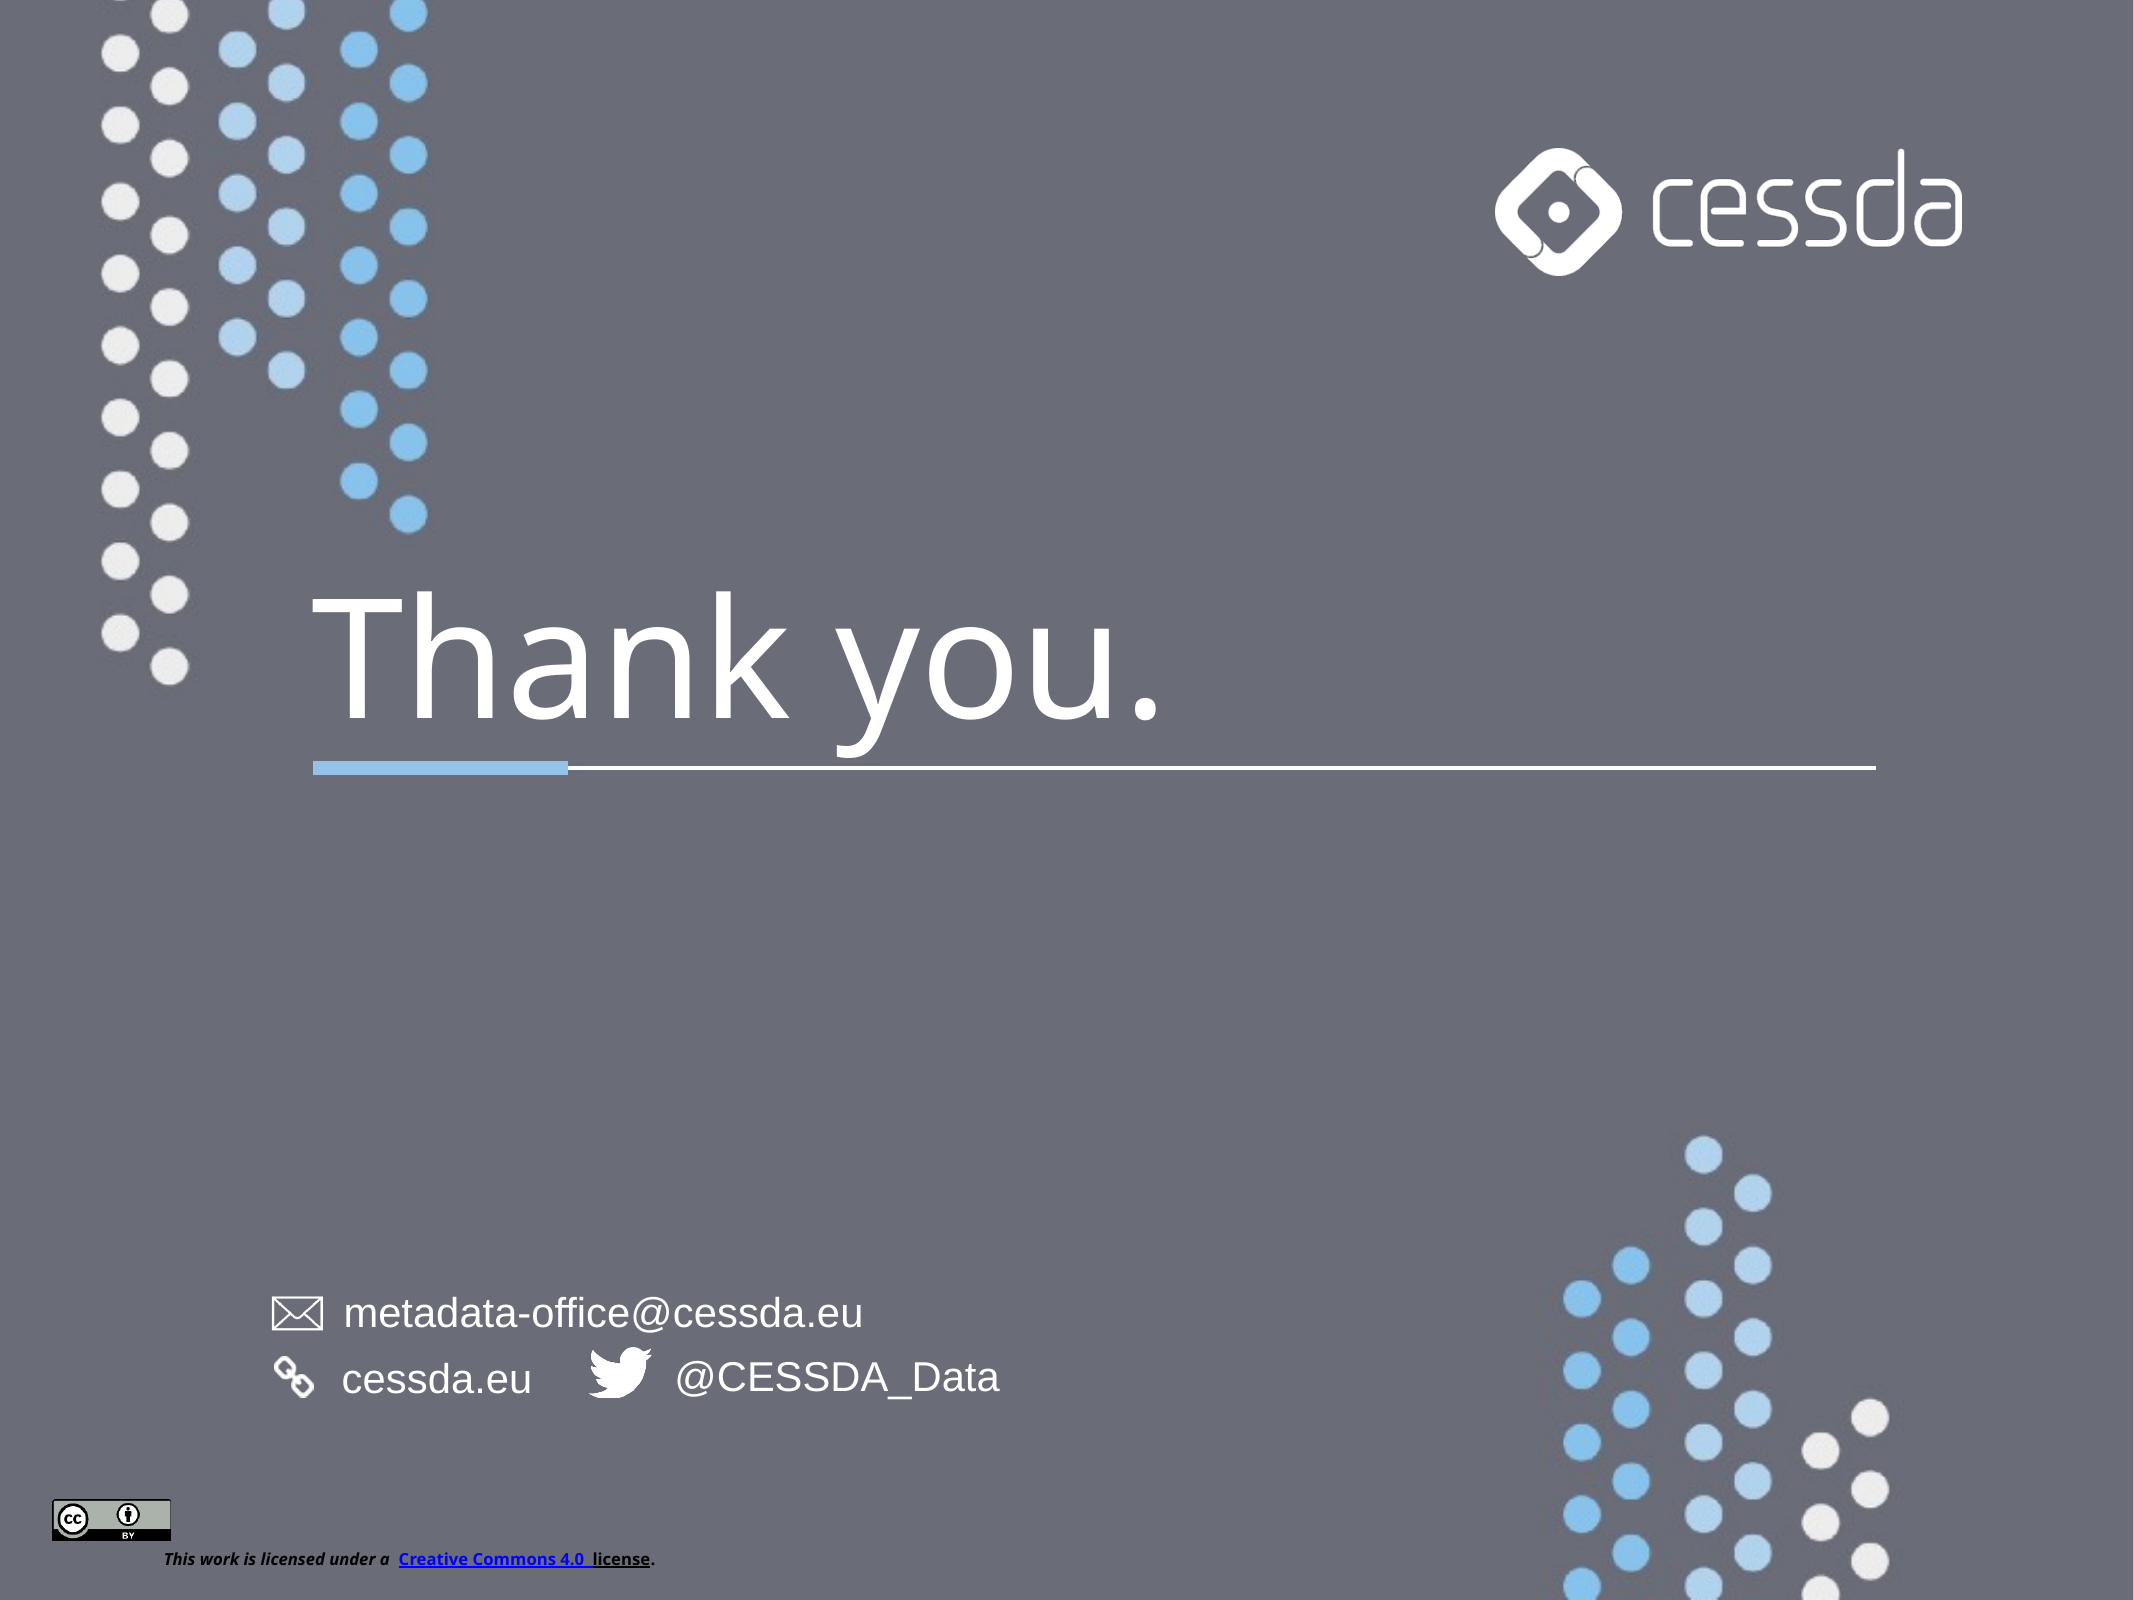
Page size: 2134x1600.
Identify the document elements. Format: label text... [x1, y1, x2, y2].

text_box This work is licensed under a Creative Commons 4.0 license. [25, 1540, 798, 1579]
list Thank you. [302, 529, 2020, 761]
picture [0, 0, 2134, 1600]
